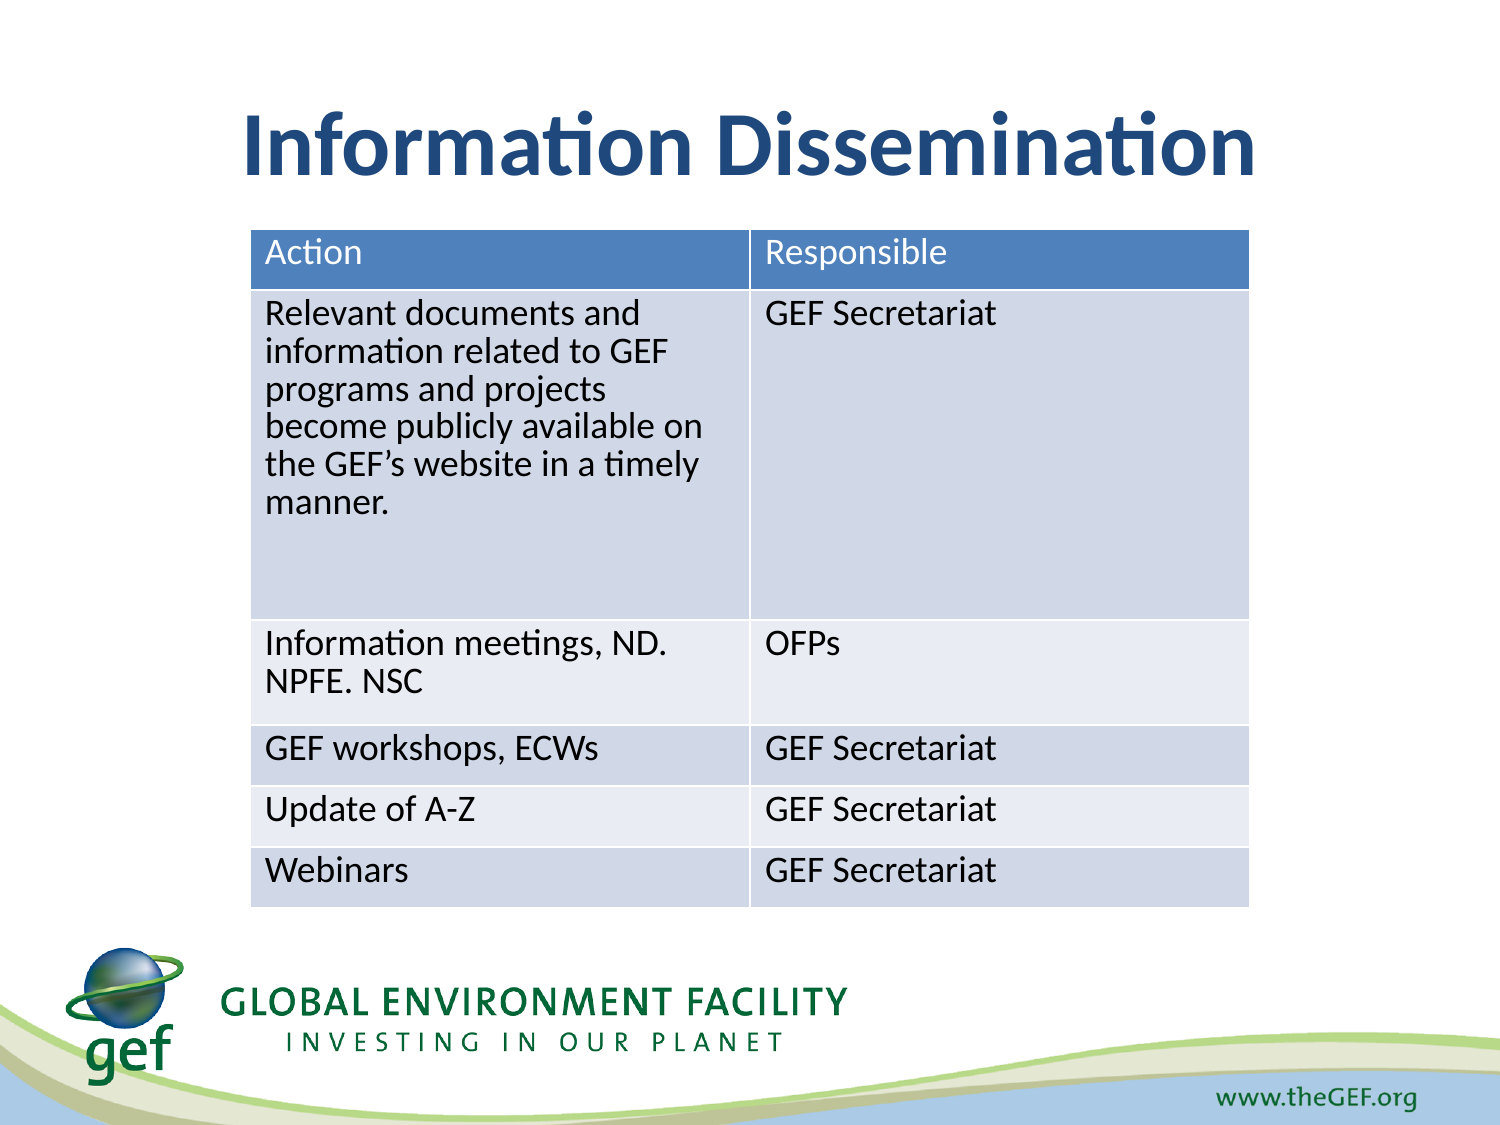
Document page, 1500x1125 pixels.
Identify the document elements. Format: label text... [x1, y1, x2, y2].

table_cell OFPs [751, 621, 1249, 724]
table_cell Information meetings, ND. NPFE. NSC [251, 621, 749, 724]
table_cell GEF Secretariat [751, 787, 1249, 846]
table_cell Relevant documents and information related to GEF programs and projects become publicly available on the GEF’s website in a timely manner. [251, 291, 749, 619]
table_cell GEF Secretariat [751, 726, 1249, 785]
table_cell Update of A-Z [251, 787, 749, 846]
title Information Dissemination [74, 44, 1426, 233]
table_header Responsible [751, 230, 1249, 289]
table_cell GEF Secretariat [751, 291, 1249, 619]
table_cell GEF workshops, ECWs [251, 726, 749, 785]
table_header Action [251, 230, 749, 289]
table_cell GEF Secretariat [751, 848, 1249, 907]
picture [0, 920, 1500, 1125]
table_cell Webinars [251, 848, 749, 907]
list [74, 262, 1426, 1006]
